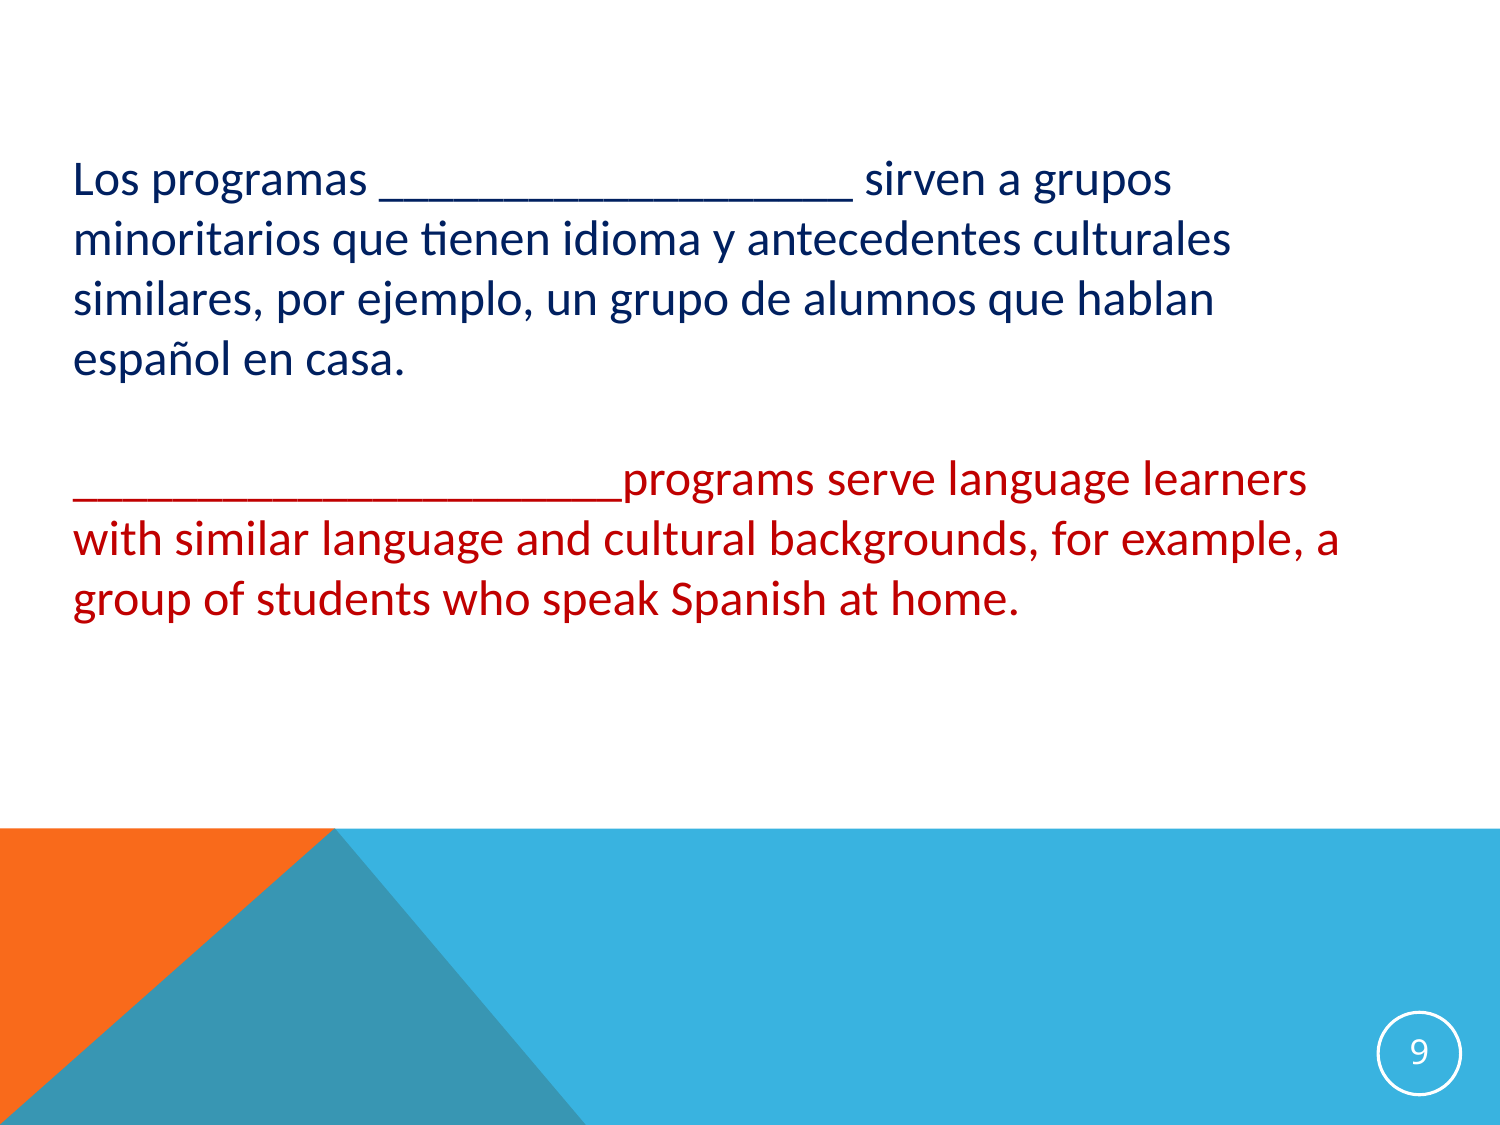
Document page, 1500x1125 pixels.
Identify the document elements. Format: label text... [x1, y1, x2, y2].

text_box Los programas ___________________ sirven a grupos minoritarios que tienen idioma y antecedentes culturales similares, por ejemplo, un grupo de alumnos que hablan español en casa. ______________________programs serve language learners with similar language and cultural backgrounds, for example, a group of students who speak Spanish at home. [58, 138, 1356, 633]
slide_number 9 [1376, 1010, 1463, 1097]
